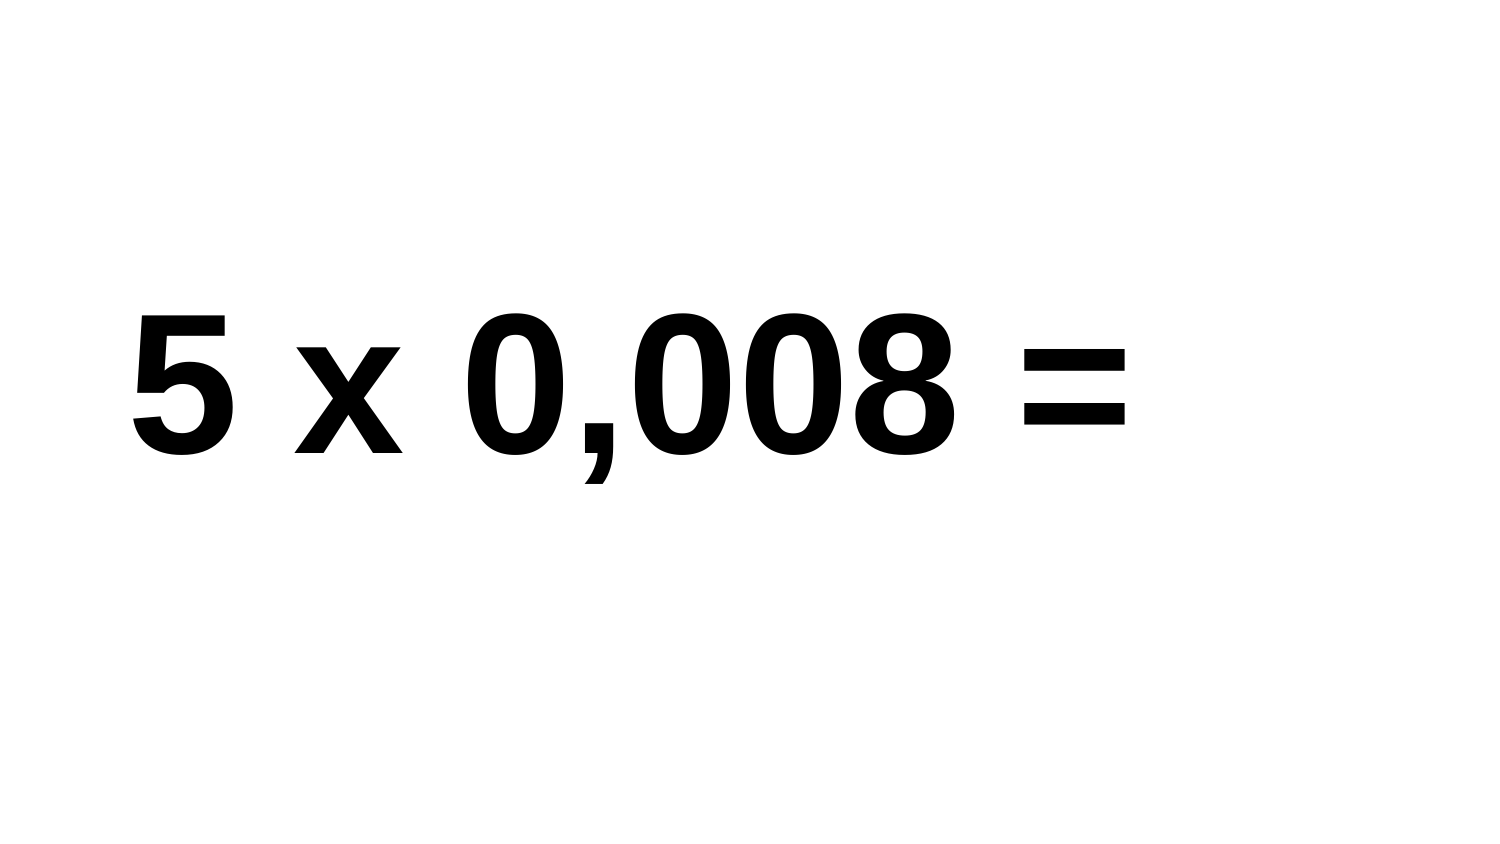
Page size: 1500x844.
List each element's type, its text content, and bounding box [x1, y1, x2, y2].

text_box 5 x 0,008 = [112, 318, 1388, 509]
